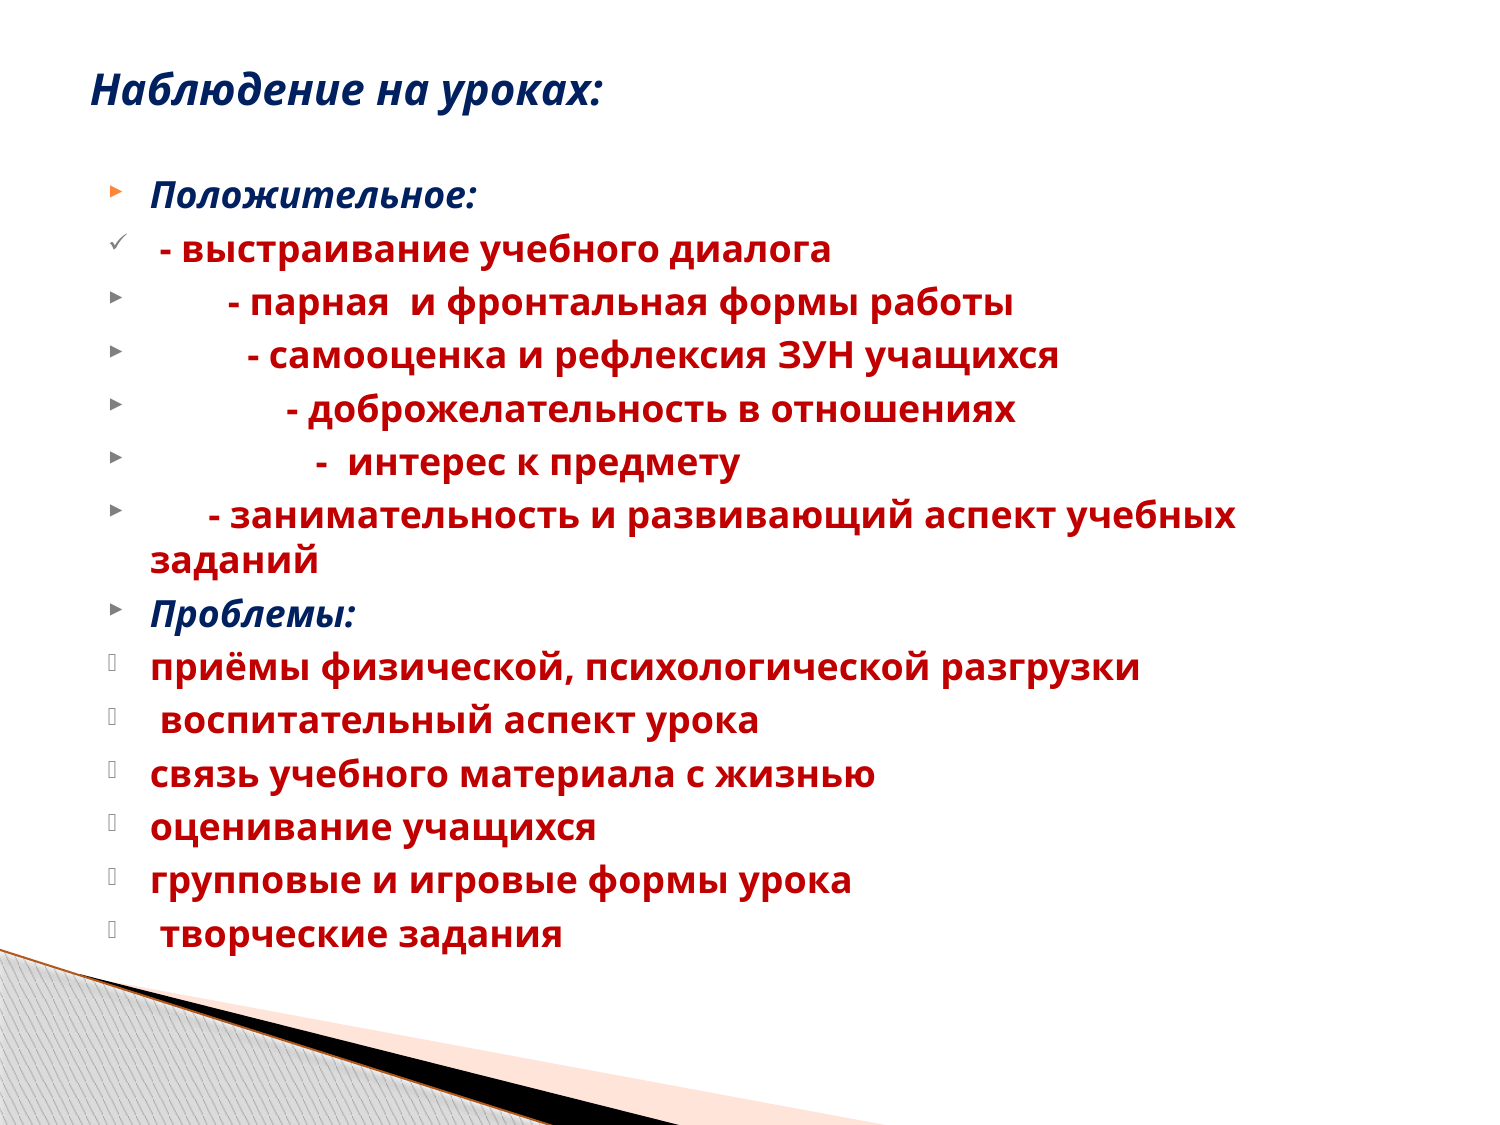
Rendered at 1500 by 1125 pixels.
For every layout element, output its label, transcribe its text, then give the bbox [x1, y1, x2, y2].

title Наблюдение на уроках: [75, 0, 1425, 176]
list Положительное: - выстраивание учебного диалога - парная и фронтальная формы работы - самооценка и рефлексия ЗУН учащихся - доброжелательность в отношениях - интерес к предмету - занимательность и развивающий аспект учебных заданий Проблемы: приёмы физической, психологической разгрузки воспитательный аспект урока связь учебного материала с жизнью оценивание учащихся групповые и игровые формы урока творческие задания [74, 163, 1426, 986]
